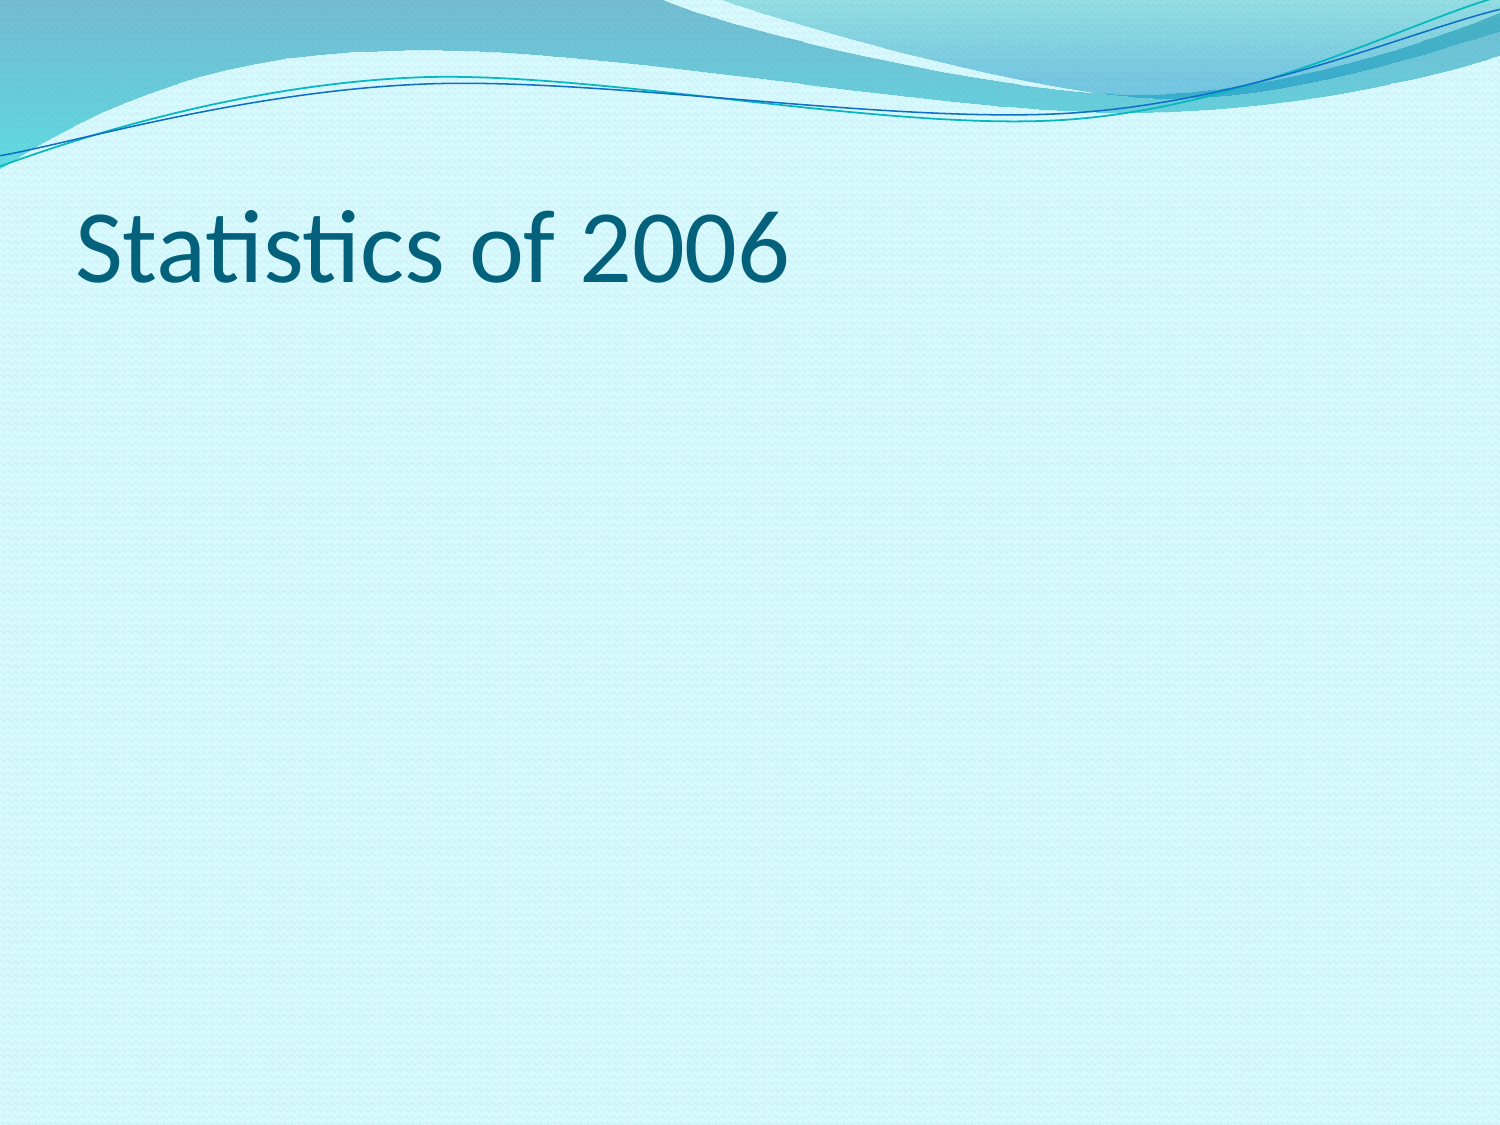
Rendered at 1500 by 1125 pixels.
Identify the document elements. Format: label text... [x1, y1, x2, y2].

title Statistics of 2006 [75, 115, 1425, 303]
